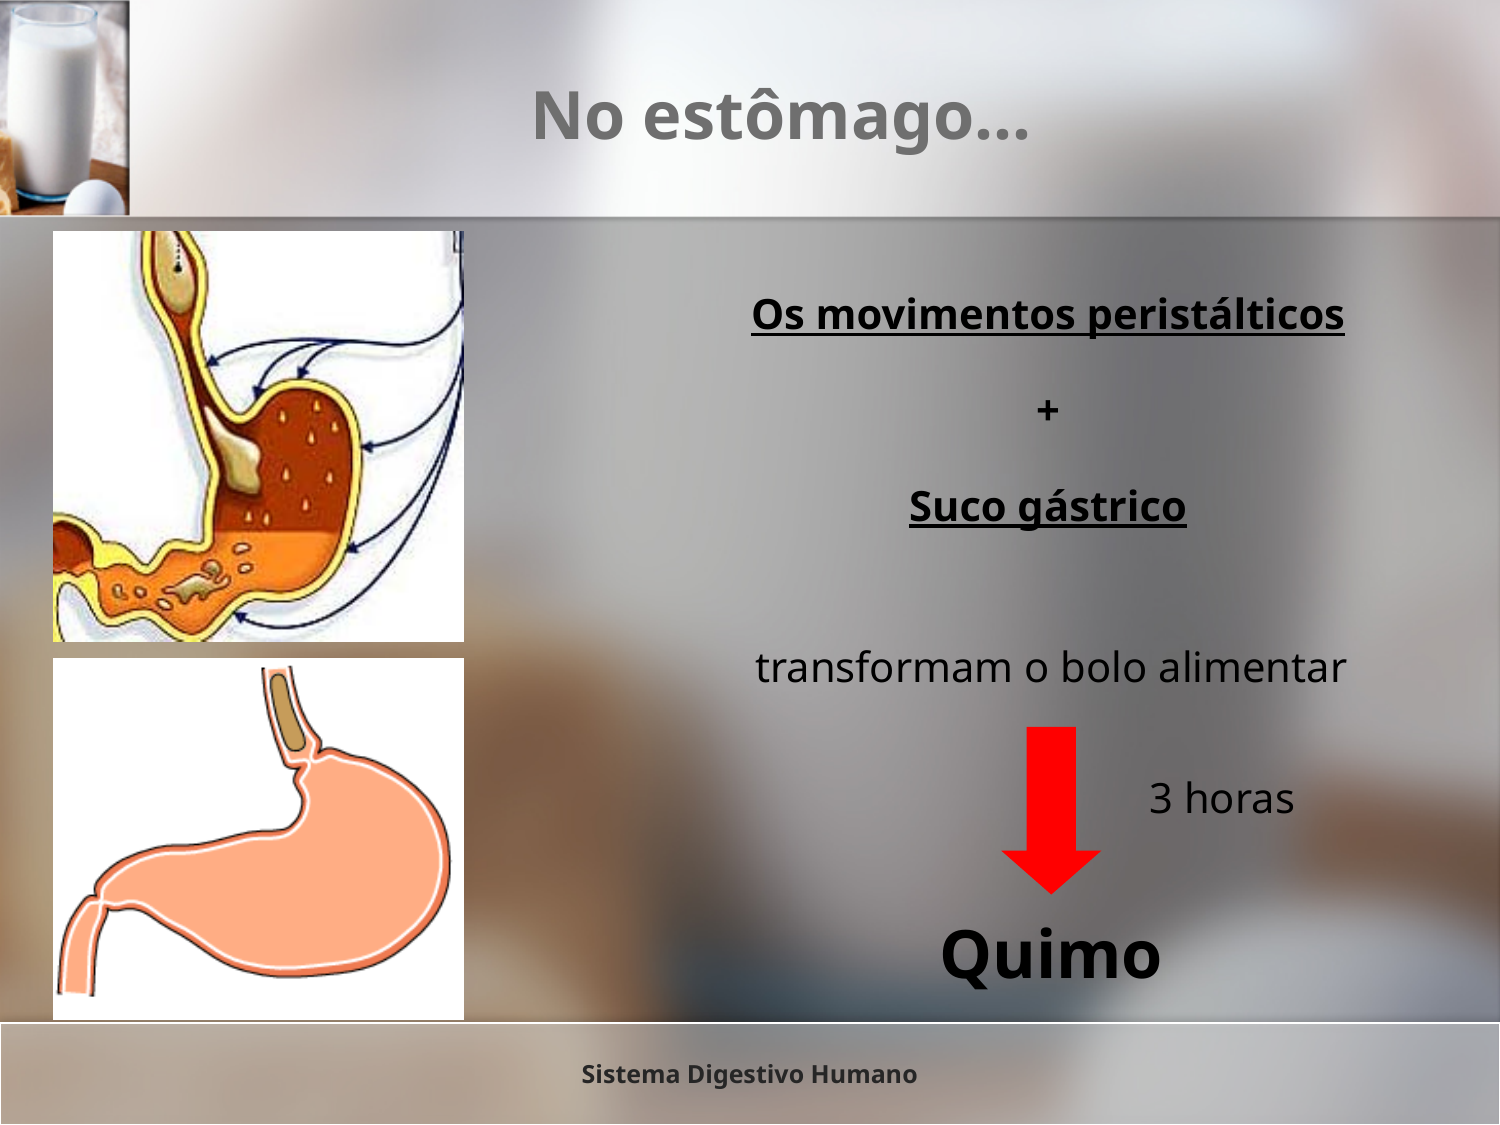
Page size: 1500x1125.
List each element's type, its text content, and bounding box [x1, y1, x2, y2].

footer Sistema Digestivo Humano [512, 1051, 988, 1125]
text_box [1004, 727, 1099, 894]
text_box 3 horas [1092, 764, 1353, 830]
picture [0, 0, 1500, 1022]
text_box transformam o bolo alimentar [655, 633, 1447, 699]
text_box Quimo [679, 904, 1424, 1000]
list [52, 231, 464, 643]
title No estômago… [150, 24, 1413, 200]
text_box Os movimentos peristálticos + Suco gástrico [596, 255, 1500, 537]
